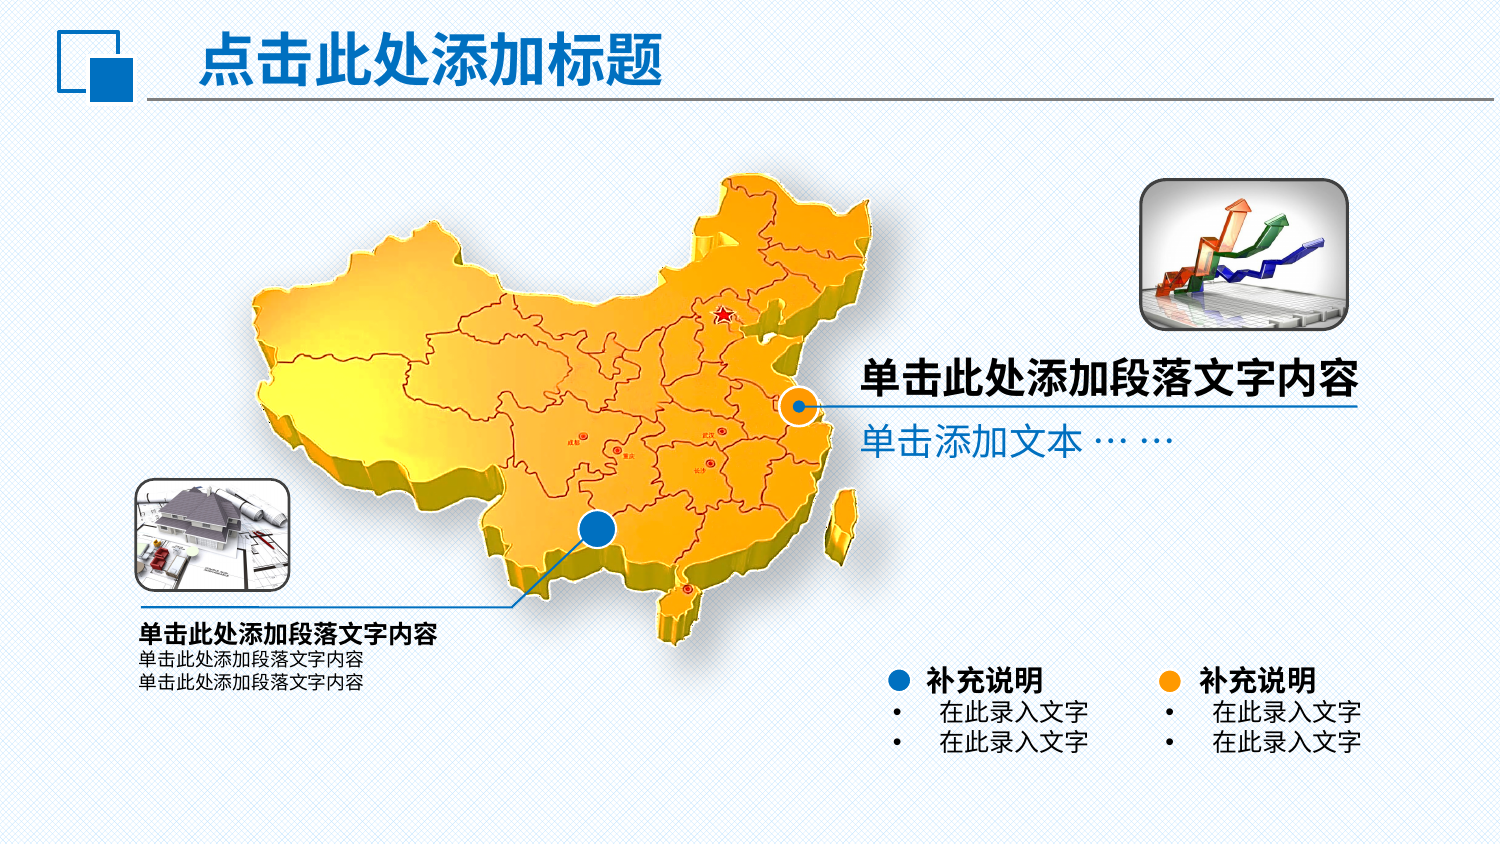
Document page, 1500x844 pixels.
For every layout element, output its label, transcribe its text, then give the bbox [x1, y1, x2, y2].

picture [251, 173, 878, 648]
text_box 单击此处添加段落文字内容 [882, 334, 1376, 410]
text_box [86, 54, 137, 106]
text_box 单击添加文本 … … [882, 410, 1258, 471]
text_box [887, 668, 912, 693]
text_box 补充说明 在此录入文字 在此录入文字 [1150, 654, 1394, 764]
text_box 补充说明 在此录入文字 在此录入文字 [878, 654, 1129, 764]
text_box [57, 30, 120, 93]
text_box [1157, 669, 1182, 694]
text_box [1140, 179, 1348, 330]
text_box [135, 479, 246, 531]
text_box 点击此处添加标题 [183, 15, 1500, 109]
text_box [140, 527, 596, 608]
text_box 单击此处添加段落文字内容 单击此处添加段落文字内容 单击此处添加段落文字内容 [123, 610, 510, 701]
